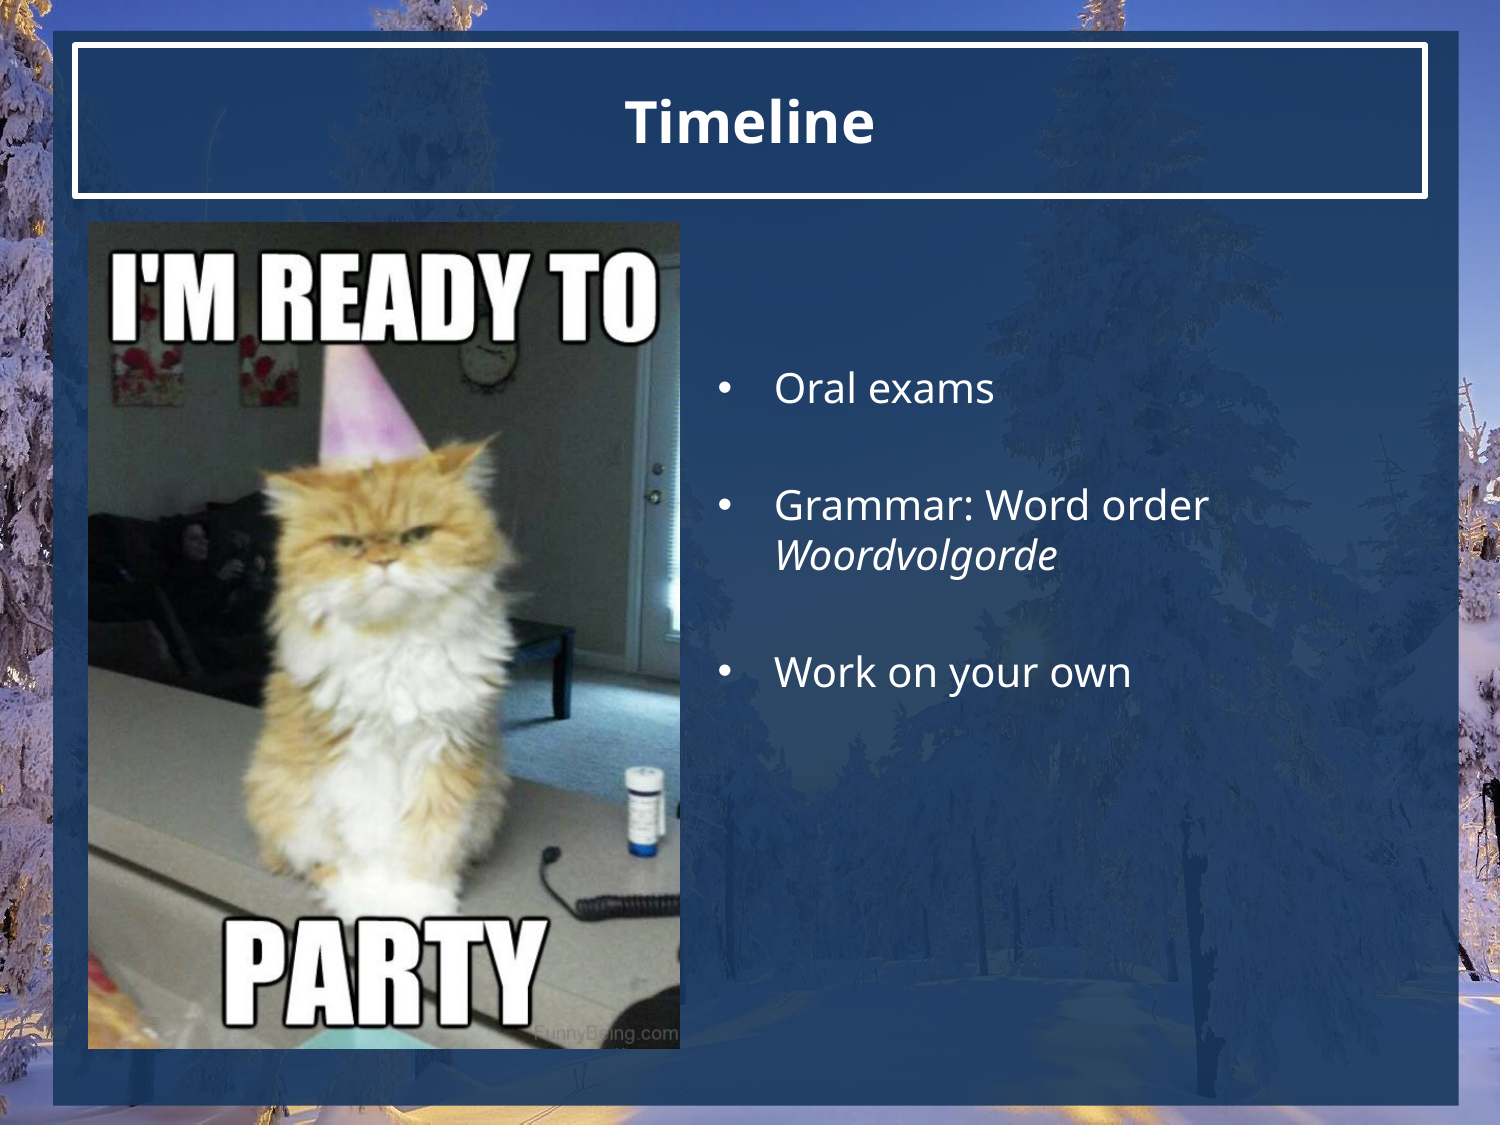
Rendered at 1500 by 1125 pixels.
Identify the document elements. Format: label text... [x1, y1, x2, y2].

picture [0, 0, 1500, 1125]
title Timeline [72, 42, 1428, 199]
list Oral exams Grammar: Word order Woordvolgorde Work on your own [702, 237, 1425, 1077]
